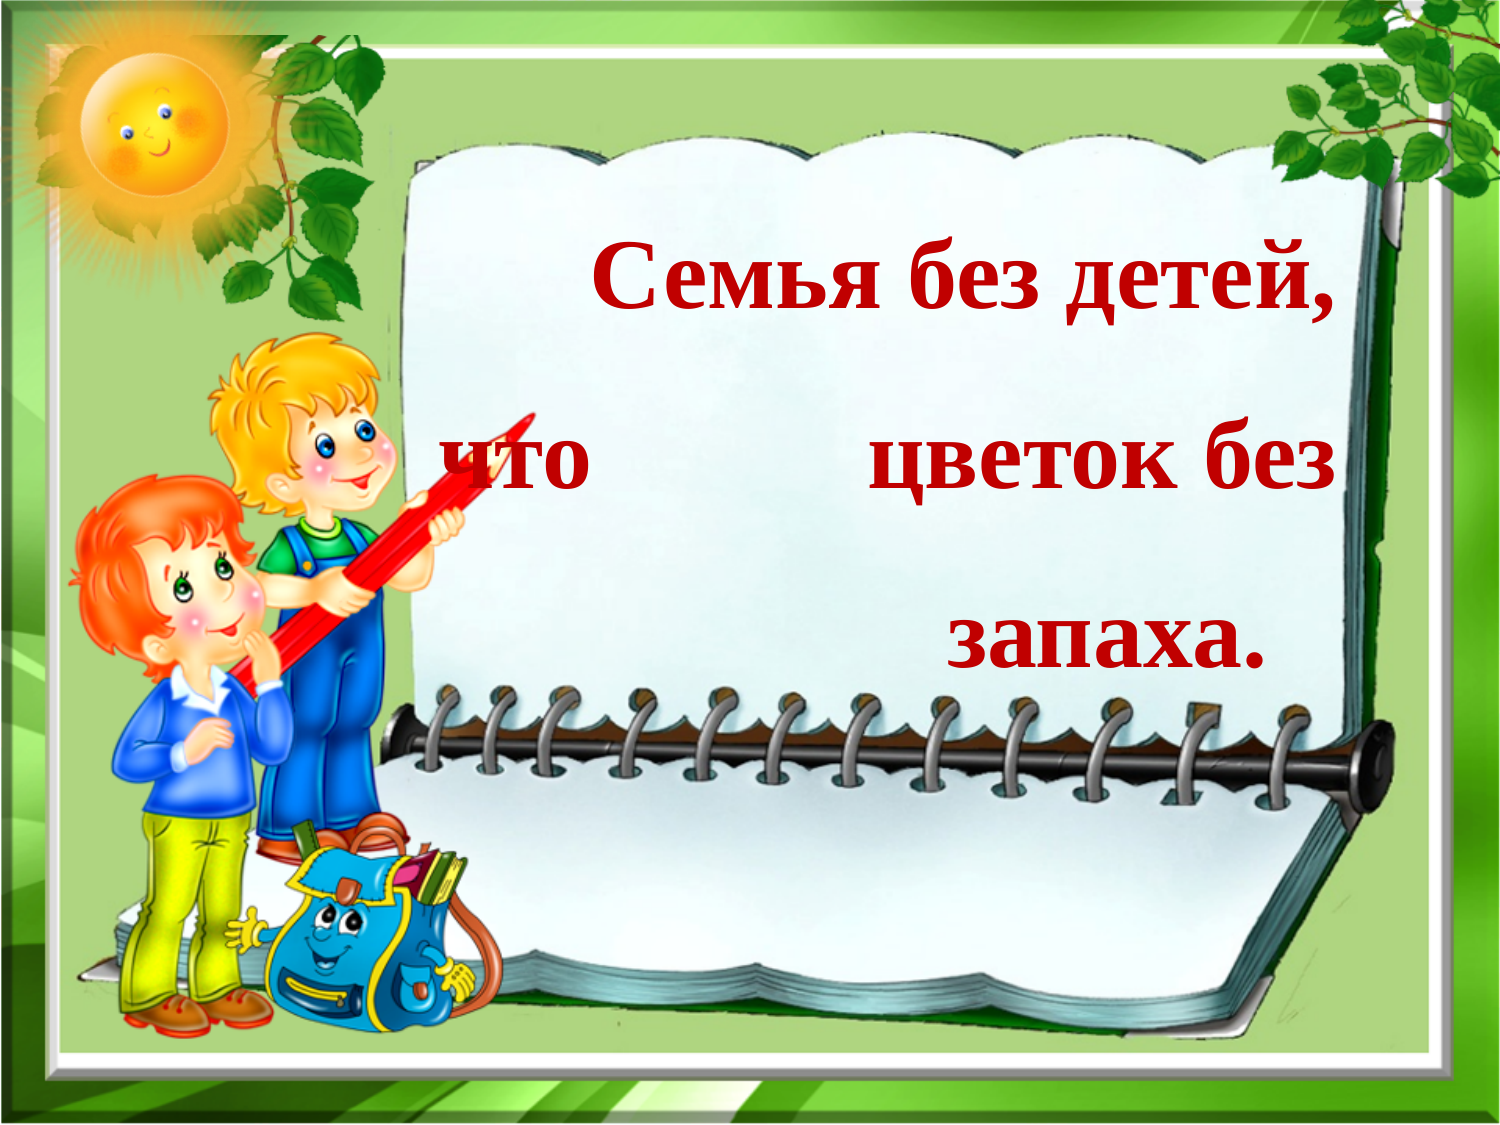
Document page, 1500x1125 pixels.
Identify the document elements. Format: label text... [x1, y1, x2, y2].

title Семья без детей, что цветок без запаха. [395, 172, 1353, 415]
picture [0, 0, 1500, 1125]
